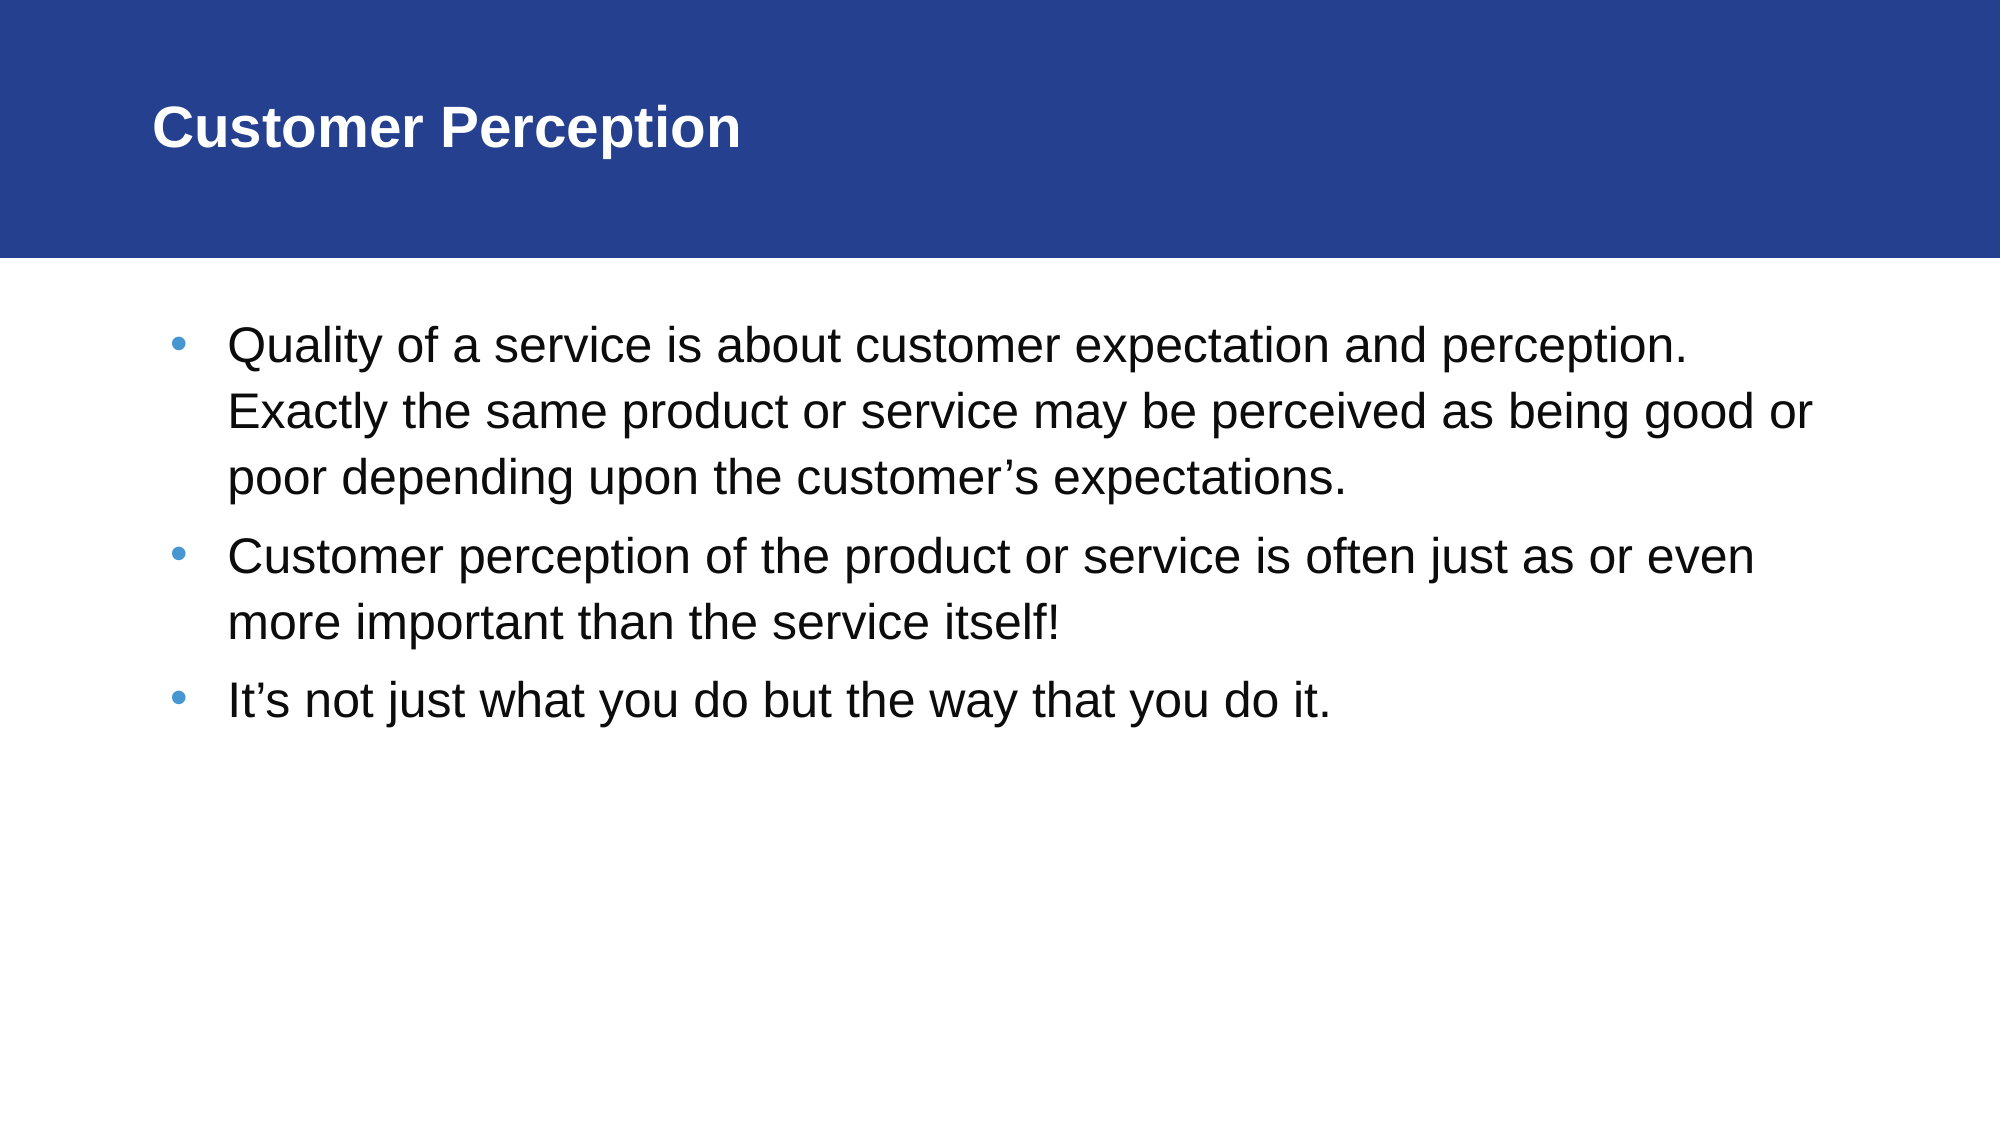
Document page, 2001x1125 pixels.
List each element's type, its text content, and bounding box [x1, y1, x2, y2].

list Quality of a service is about customer expectation and perception. Exactly the same product or service may be perceived as being good or poor depending upon the customer’s expectations. Customer perception of the product or service is often just as or even more important than the service itself! It’s not just what you do but the way that you do it. [137, 299, 1863, 1025]
title Customer Perception [137, 20, 1863, 238]
